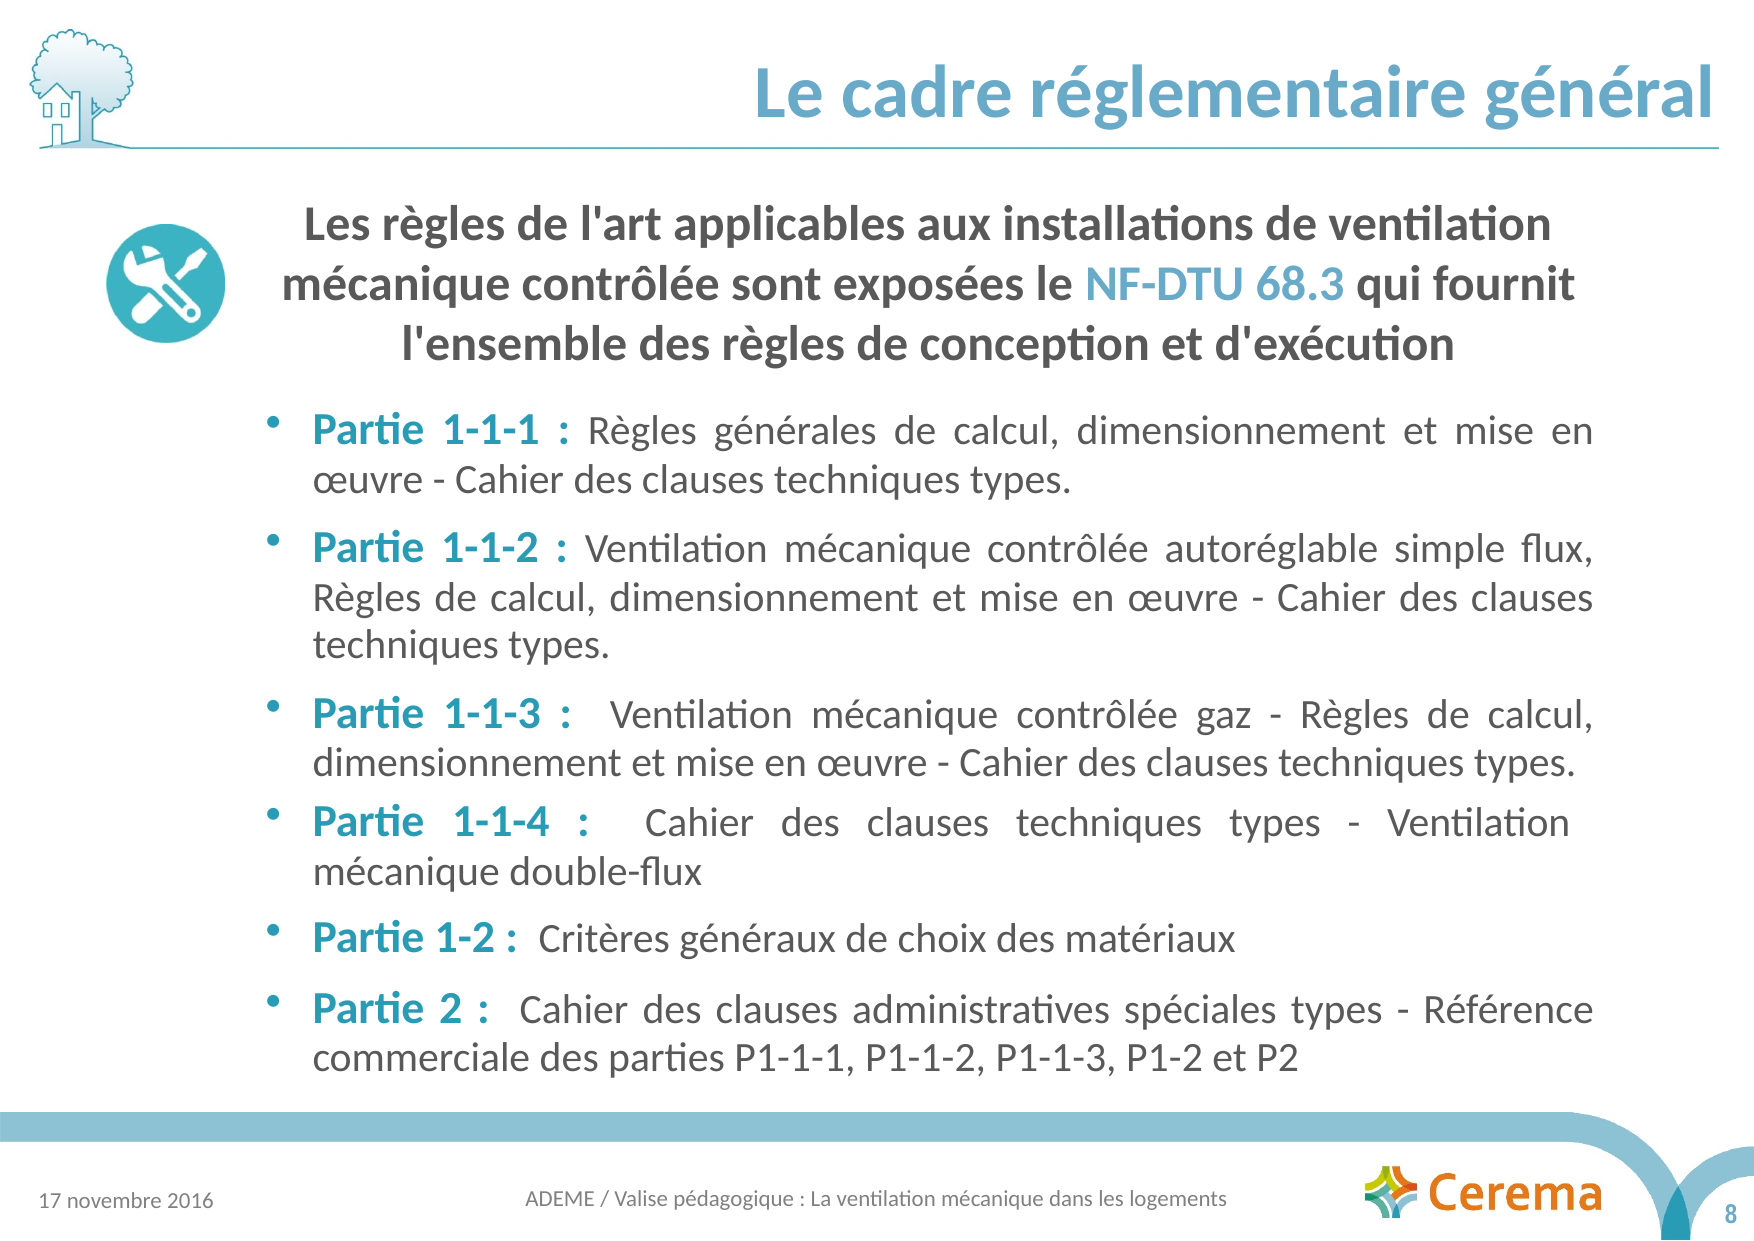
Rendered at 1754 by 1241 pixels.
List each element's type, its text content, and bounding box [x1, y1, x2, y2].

text_box Partie 1-1-4 : Cahier des clauses techniques types - Ventilation mécanique double-flux [250, 787, 1586, 903]
picture [105, 224, 225, 343]
text_box Partie 1-1-1 : Règles générales de calcul, dimensionnement et mise en œuvre - Cahier des clauses techniques types. [250, 395, 1610, 510]
text_box Partie 1-1-3 : Ventilation mécanique contrôlée gaz - Règles de calcul, dimensionnement et mise en œuvre - Cahier des clauses techniques types. [250, 679, 1610, 794]
text_box Partie 1-1-2 : Ventilation mécanique contrôlée autoréglable simple flux, Règles de calcul, dimensionnement et mise en œuvre - Cahier des clauses techniques types. [250, 513, 1610, 676]
text_box Partie 2 : Cahier des clauses administratives spéciales types - Référence commerciale des parties P1-1-1, P1-1-2, P1-1-3, P1-2 et P2 [250, 974, 1610, 1089]
text_box Les règles de l'art applicables aux installations de ventilation mécanique contrôlée sont exposées le NF-DTU 68.3 qui fournit l'ensemble des règles de conception et d'exécution [250, 182, 1607, 378]
text_box Partie 1-2 : Critères généraux de choix des matériaux [250, 903, 1610, 971]
picture [29, 29, 1719, 149]
text_box Le cadre réglementaire général [265, 35, 1731, 136]
picture [0, 1112, 1754, 1240]
